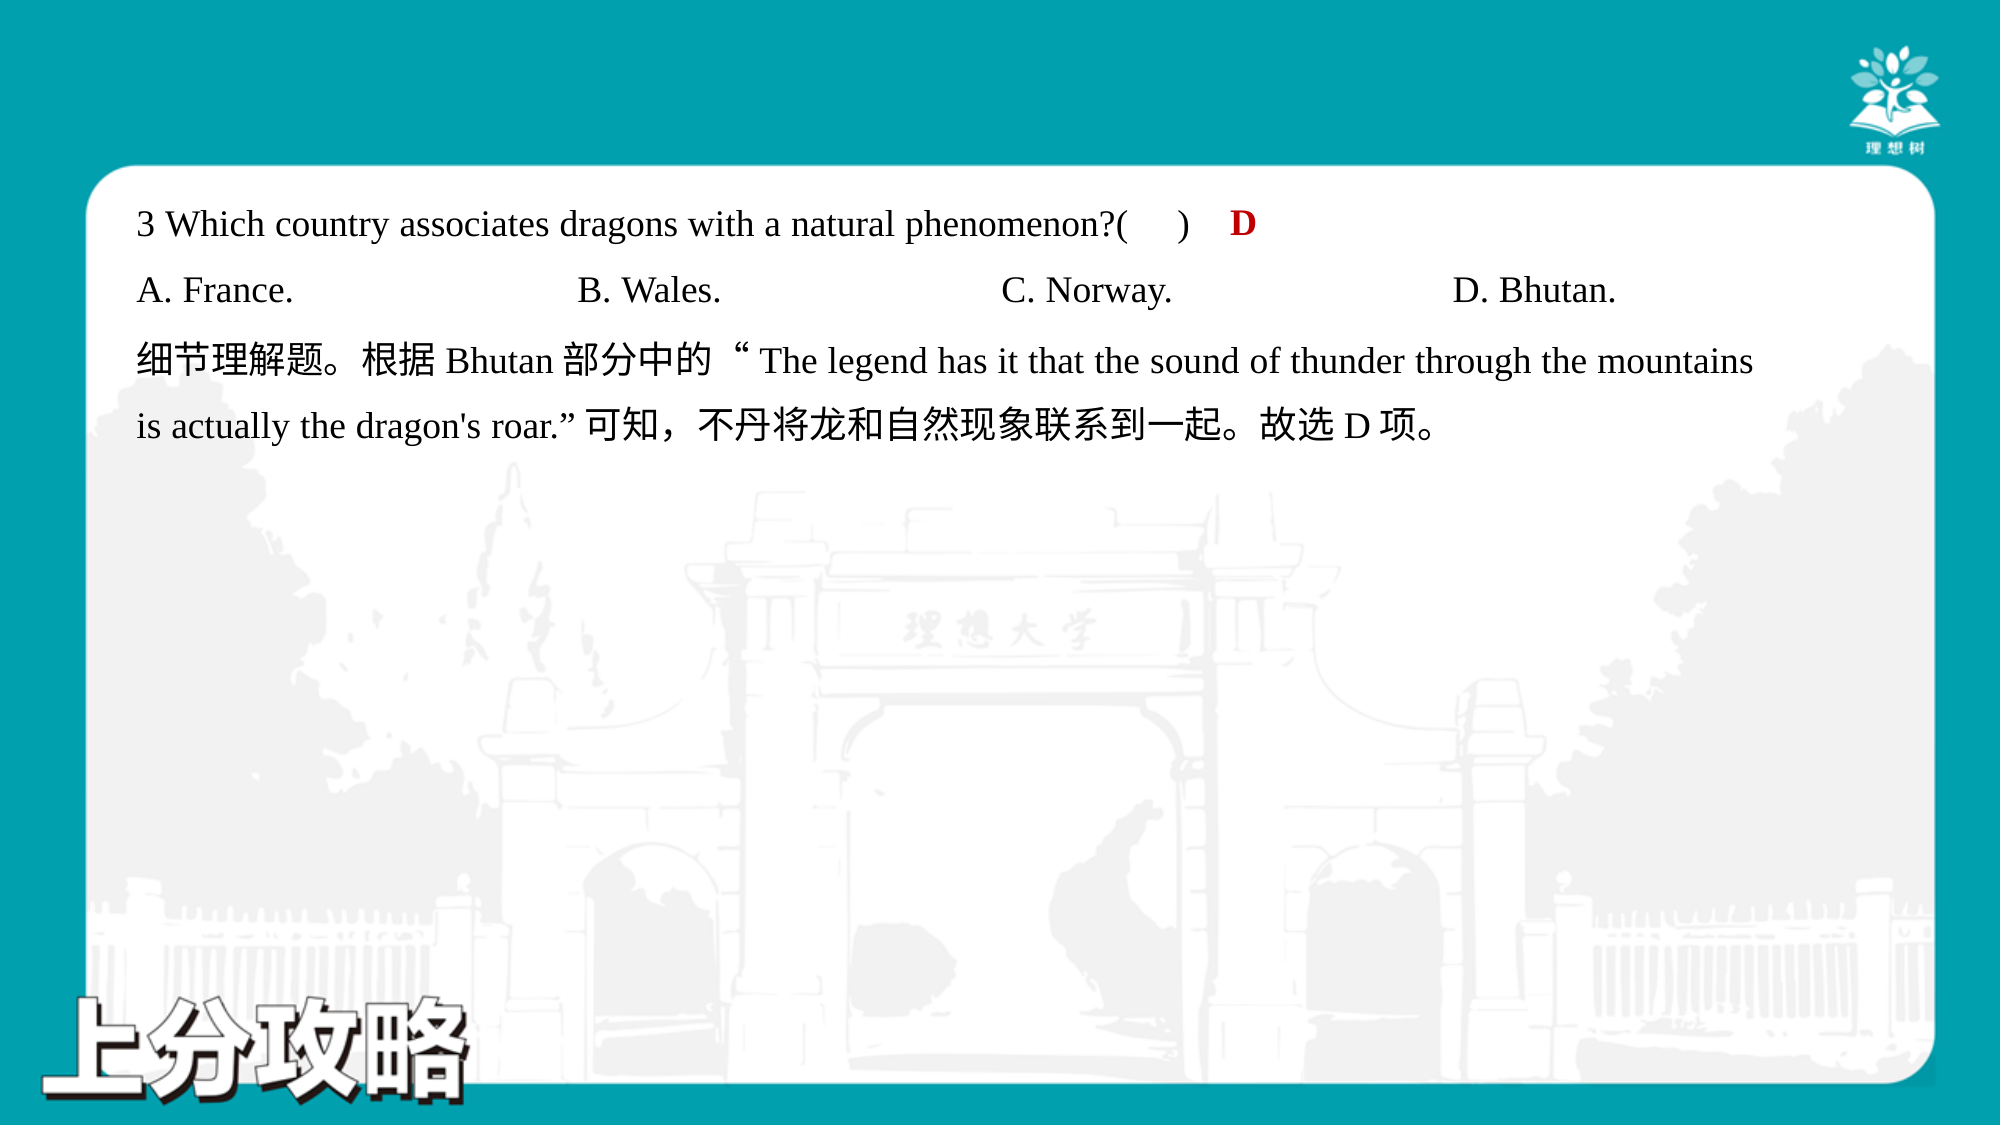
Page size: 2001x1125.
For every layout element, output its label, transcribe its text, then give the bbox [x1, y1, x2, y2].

text_box 细节理解题。根据Bhutan部分中的“The legend has it that the sound of thunder through the mountains is actually the dragon's roar.”可知，不丹将龙和自然现象联系到一起。故选D项。 [136, 312, 1865, 439]
text_box 3 Which country associates dragons with a natural phenomenon?( ) [136, 176, 1865, 237]
text_box D [1216, 176, 1271, 236]
picture [0, 0, 2000, 1125]
text_box A. France. B. Wales. C. Norway. D. Bhutan. [136, 243, 1865, 303]
